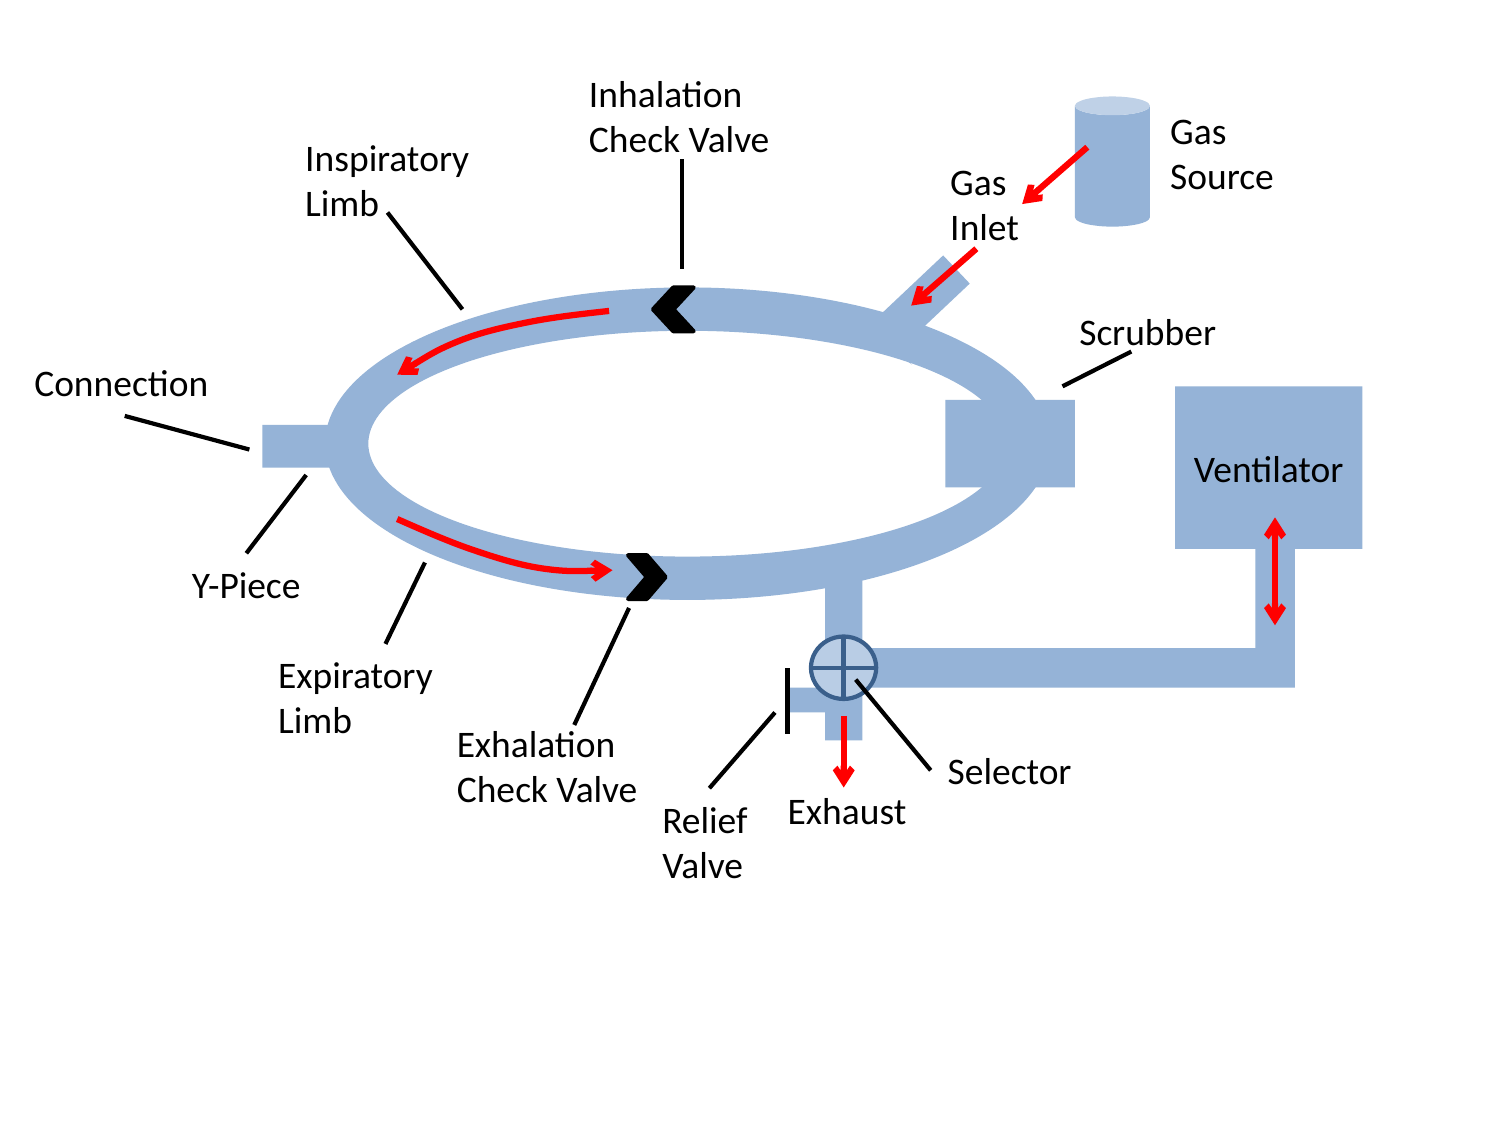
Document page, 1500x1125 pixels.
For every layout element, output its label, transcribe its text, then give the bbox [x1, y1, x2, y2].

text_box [1062, 351, 1132, 387]
text_box Inhalation Check Valve [574, 62, 791, 168]
text_box [326, 285, 672, 600]
text_box [677, 285, 906, 364]
text_box [845, 701, 850, 723]
text_box [651, 285, 696, 334]
text_box [1072, 94, 1153, 229]
text_box [903, 325, 1037, 398]
text_box [823, 715, 843, 742]
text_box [709, 712, 776, 789]
text_box Expiratory Limb [263, 643, 448, 749]
text_box Scrubber [1064, 300, 1232, 361]
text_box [246, 474, 307, 554]
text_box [911, 248, 977, 306]
text_box Y-Piece [177, 553, 316, 613]
text_box [808, 634, 879, 702]
text_box Gas Source [1155, 99, 1289, 205]
text_box [823, 560, 865, 640]
text_box Exhalation Check Valve [442, 712, 659, 818]
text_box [387, 212, 463, 310]
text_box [573, 607, 630, 726]
text_box [626, 553, 668, 602]
text_box Exhaust [772, 779, 922, 840]
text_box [124, 415, 250, 450]
text_box Connection [19, 351, 224, 411]
text_box [647, 489, 1037, 603]
text_box [396, 518, 613, 578]
text_box Relief Valve [647, 788, 772, 893]
text_box Ventilator [1173, 384, 1365, 551]
text_box [260, 422, 353, 470]
text_box Gas Inlet [935, 150, 1034, 256]
text_box Inspiratory Limb [290, 126, 485, 232]
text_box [855, 679, 931, 771]
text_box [1021, 146, 1088, 205]
text_box [943, 398, 1077, 489]
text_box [385, 562, 426, 645]
text_box [397, 310, 610, 375]
text_box Selector [933, 739, 1087, 800]
text_box [791, 685, 846, 715]
text_box [857, 288, 941, 367]
text_box [871, 551, 1297, 690]
